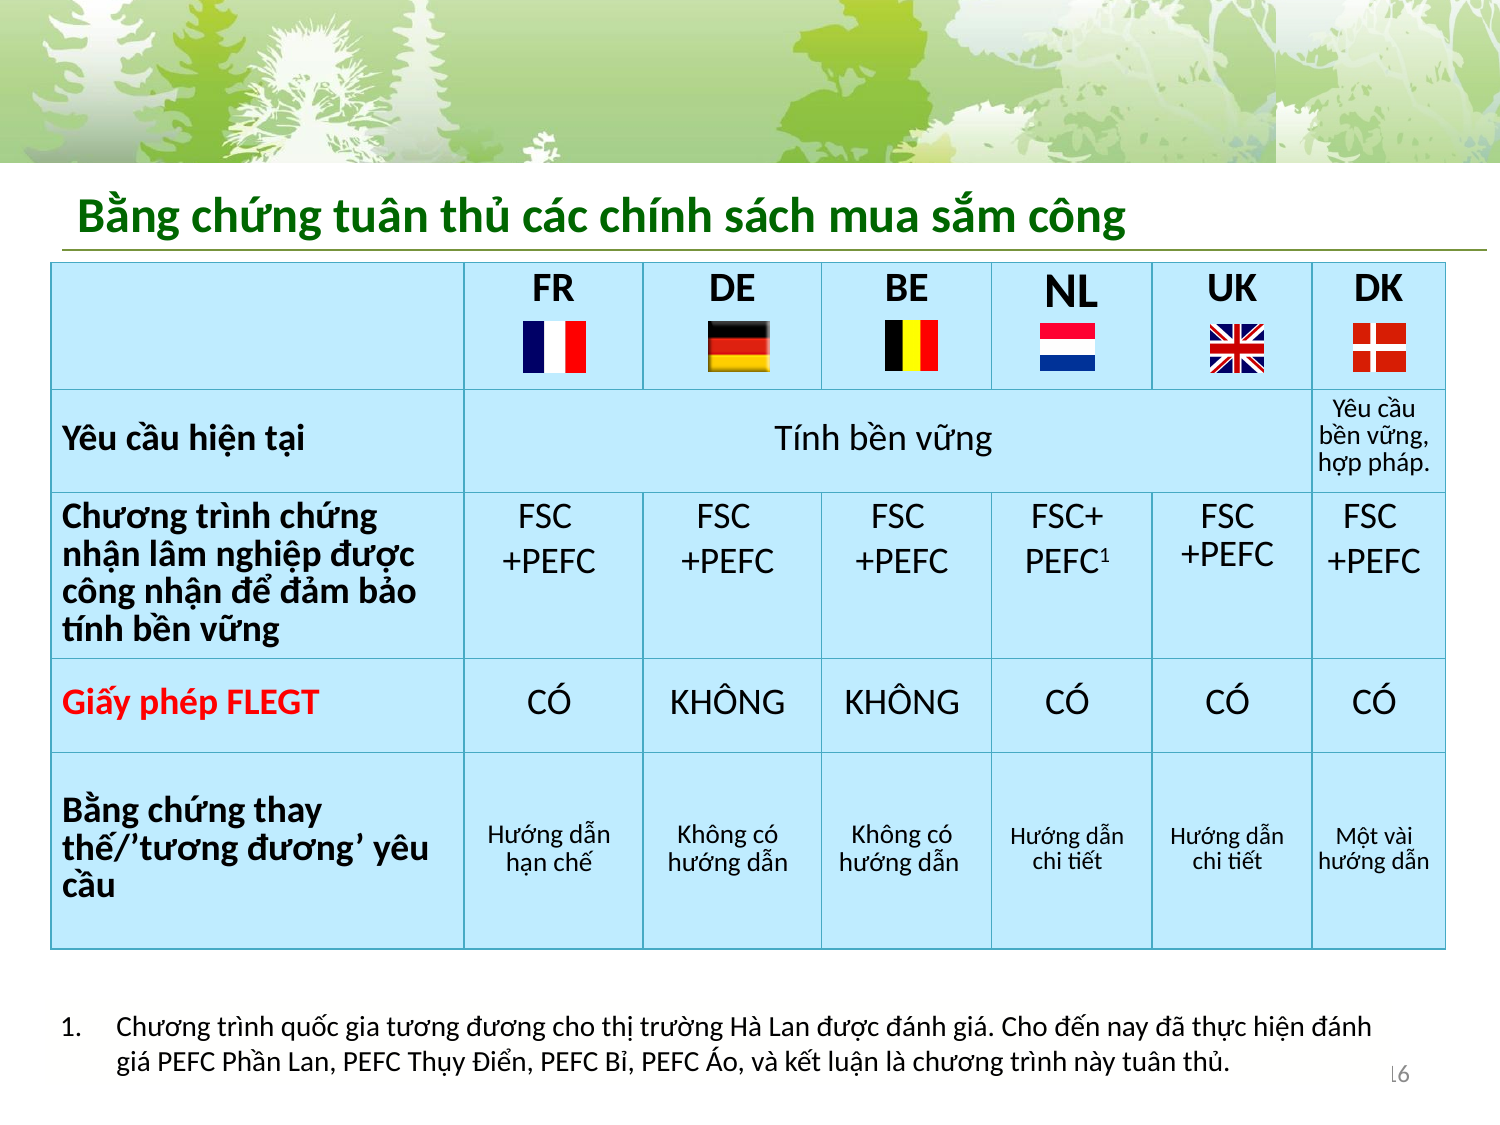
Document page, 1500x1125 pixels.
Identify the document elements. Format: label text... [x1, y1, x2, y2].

table_cell CÓ [1313, 659, 1445, 752]
table_header BE [822, 263, 991, 389]
table_cell Không có hướng dẫn [644, 753, 821, 948]
table_cell CÓ [1153, 659, 1311, 752]
table_cell FSC+ PEFC1 [992, 493, 1151, 658]
picture [0, 0, 1500, 163]
table_header DE [644, 263, 821, 389]
table_cell Hướng dẫn hạn chế [465, 753, 642, 948]
table_cell Yêu cầu hiện tại [52, 390, 463, 492]
table_cell FSC +PEFC [1313, 493, 1445, 658]
table_cell Hướng dẫn chi tiết [992, 753, 1151, 948]
table_cell CÓ [465, 659, 642, 752]
picture [523, 321, 586, 373]
table_cell FSC +PEFC [822, 493, 991, 658]
table_cell FSC +PEFC [465, 493, 642, 658]
table_cell Bằng chứng thay thế/’tương đương’ yêu cầu [52, 753, 463, 948]
table_cell KHÔNG [644, 659, 821, 752]
table_cell Không có hướng dẫn [822, 753, 991, 948]
table_cell CÓ [992, 659, 1151, 752]
table_header DK [1313, 263, 1445, 389]
table_cell FSC +PEFC [644, 493, 821, 658]
table_header NL [992, 263, 1151, 389]
table_cell Chương trình chứng nhận lâm nghiệp được công nhận để đảm bảo tính bền vững [52, 493, 463, 658]
picture [1040, 323, 1096, 372]
table_header [52, 263, 463, 389]
table_cell Tính bền vững [465, 390, 1311, 492]
table_cell Giấy phép FLEGT [52, 659, 463, 752]
picture [1209, 324, 1264, 373]
picture [1353, 323, 1406, 372]
table_cell Hướng dẫn chi tiết [1153, 753, 1311, 948]
title Bằng chứng tuân thủ các chính sách mua sắm công [62, 174, 1350, 250]
table_cell Yêu cầu bền vững, hợp pháp. [1313, 390, 1445, 492]
slide_number 16 [1074, 1042, 1425, 1103]
table_header FR [465, 263, 642, 389]
text_box Chương trình quốc gia tương đương cho thị trường Hà Lan được đánh giá. Cho đến nay đã thực hiện đánh giá PEFC Phần Lan, PEFC Thụy Điển, PEFC Bỉ, PEFC Áo, và kết luận là chương trình này tuân thủ. [45, 999, 1392, 1085]
picture [885, 320, 938, 371]
table_cell Một vài hướng dẫn [1313, 753, 1445, 948]
table_header UK [1153, 263, 1311, 389]
table_cell KHÔNG [822, 659, 991, 752]
table_cell FSC +PEFC [1153, 493, 1311, 658]
picture [707, 321, 770, 372]
